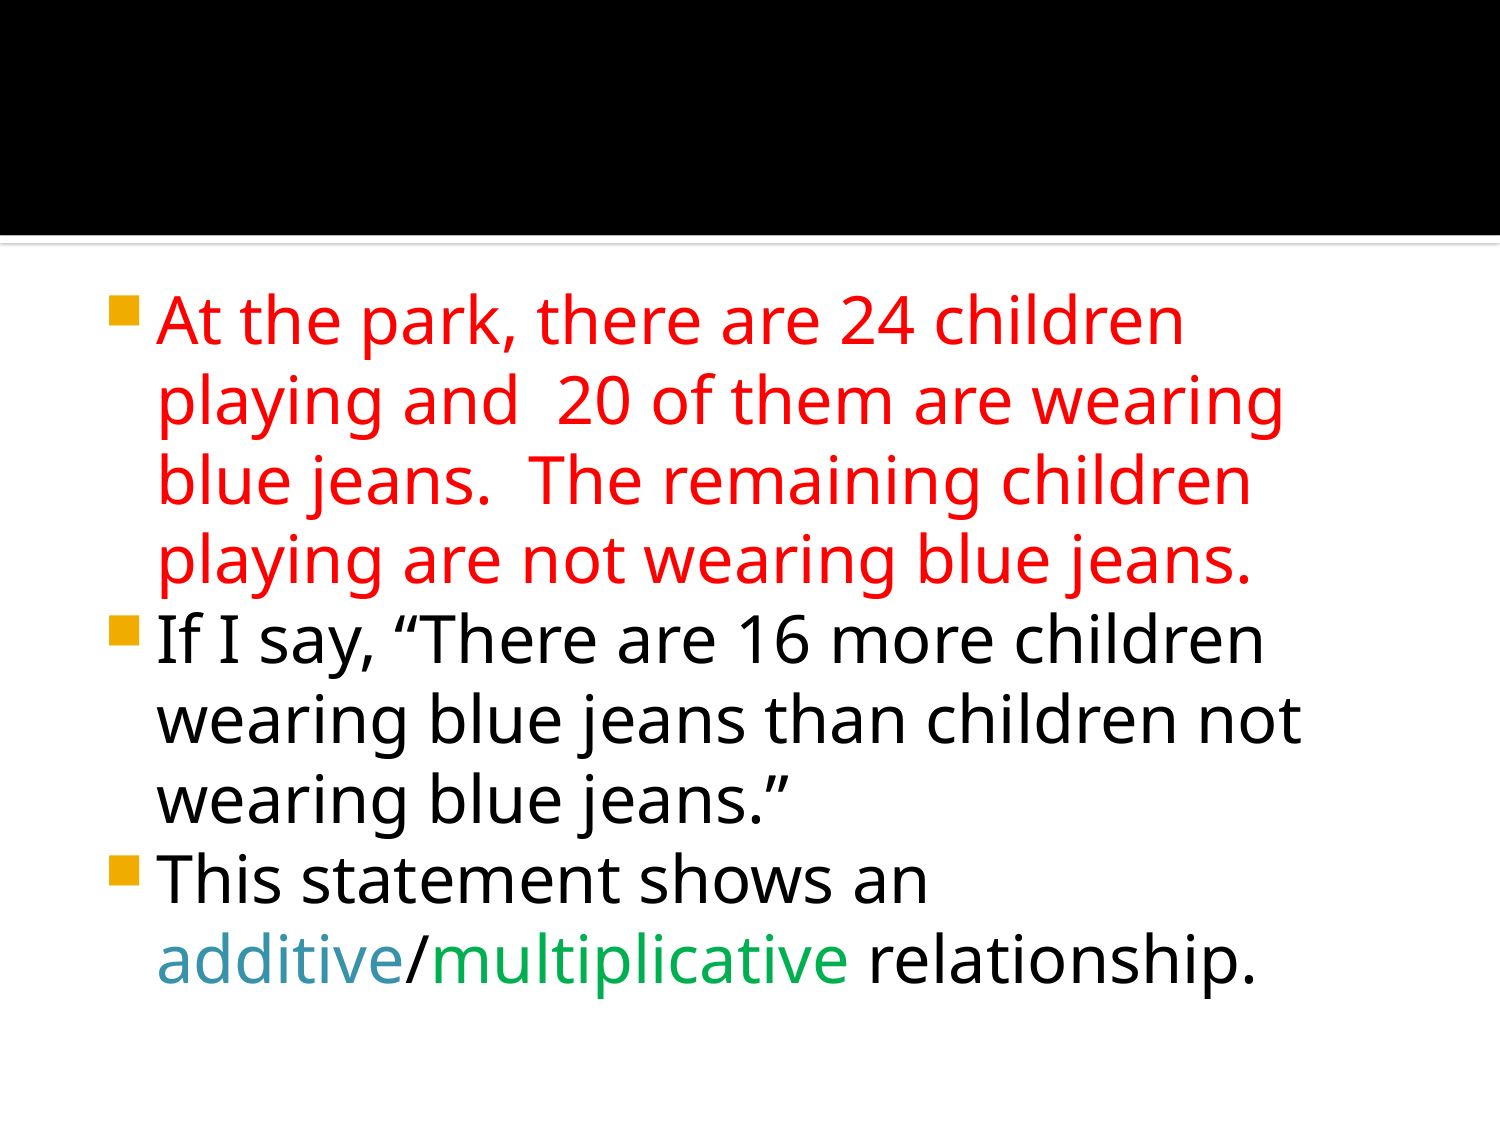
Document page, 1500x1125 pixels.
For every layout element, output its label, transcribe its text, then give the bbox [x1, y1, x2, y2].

list At the park, there are 24 children playing and 20 of them are wearing blue jeans. The remaining children playing are not wearing blue jeans. If I say, “There are 16 more children wearing blue jeans than children not wearing blue jeans.” This statement shows an additive/multiplicative relationship. [75, 262, 1425, 1022]
